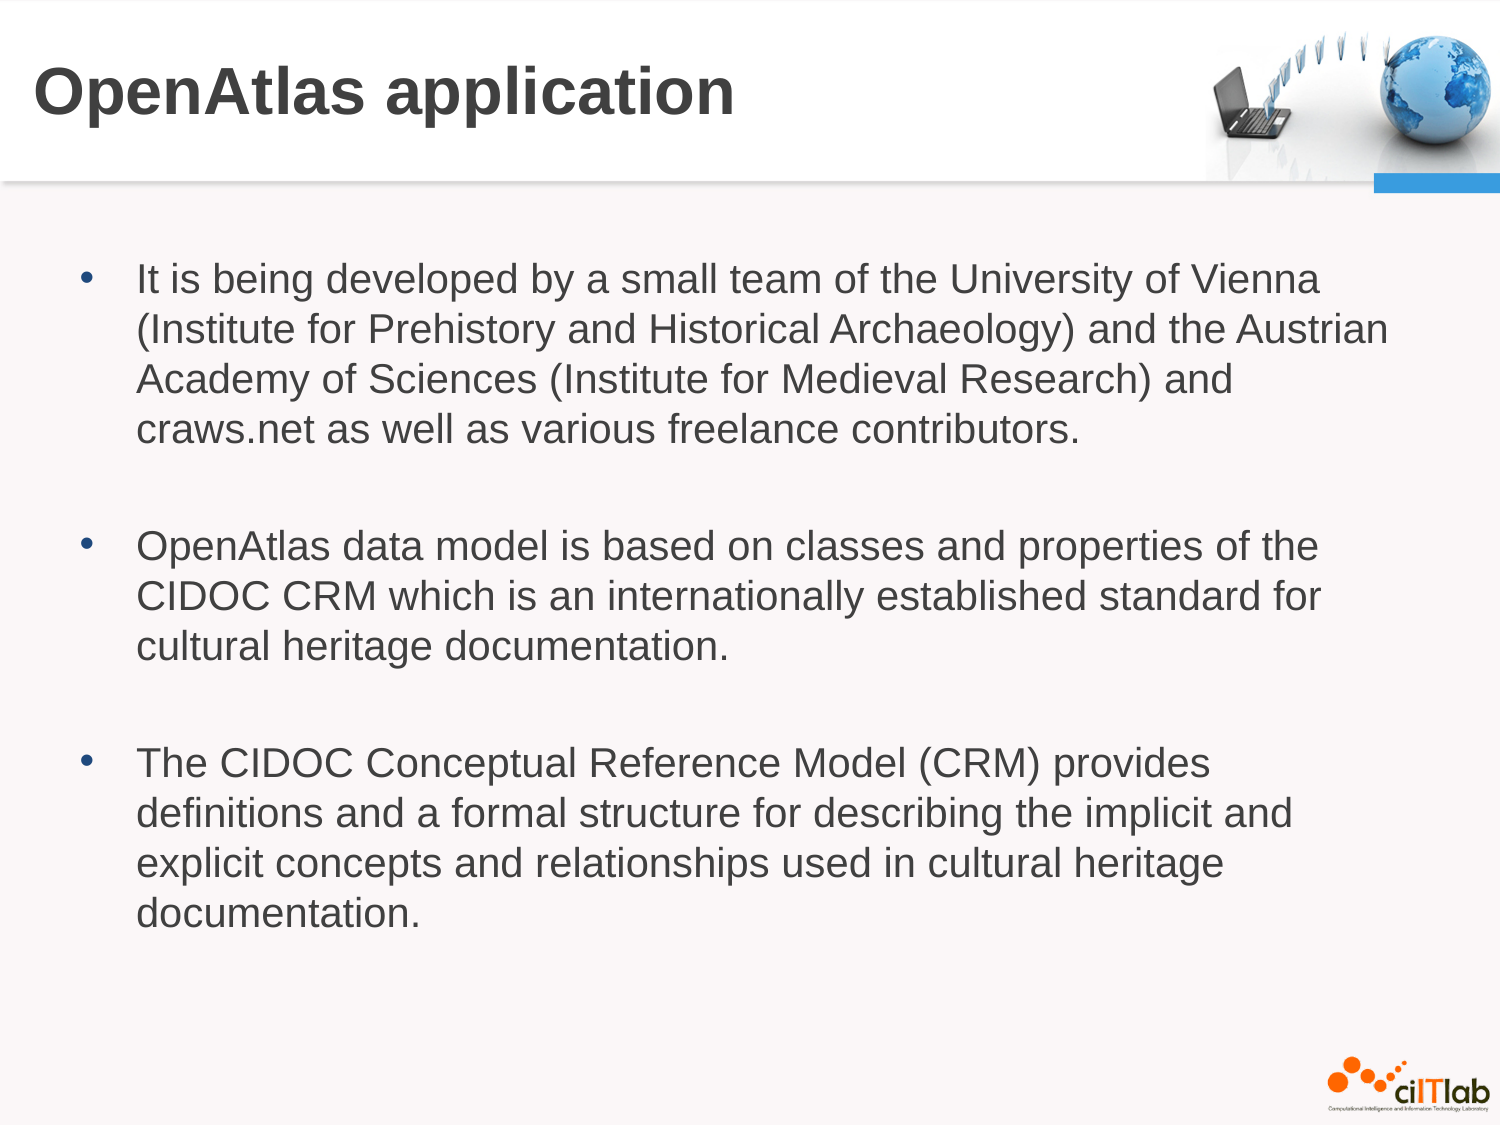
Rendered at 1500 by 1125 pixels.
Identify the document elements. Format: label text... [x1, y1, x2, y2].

picture [0, 176, 1500, 1125]
title OpenAtlas application [0, 0, 1500, 176]
list It is being developed by a small team of the University of Vienna (Institute for Prehistory and Historical Archaeology) and the Austrian Academy of Sciences (Institute for Medieval Research) and craws.net as well as various freelance contributors. OpenAtlas data model is based on classes and properties of the CIDOC CRM which is an internationally established standard for cultural heritage documentation. The CIDOC Conceptual Reference Model (CRM) provides definitions and a formal structure for describing the implicit and explicit concepts and relationships used in cultural heritage documentation. [64, 196, 1415, 1106]
